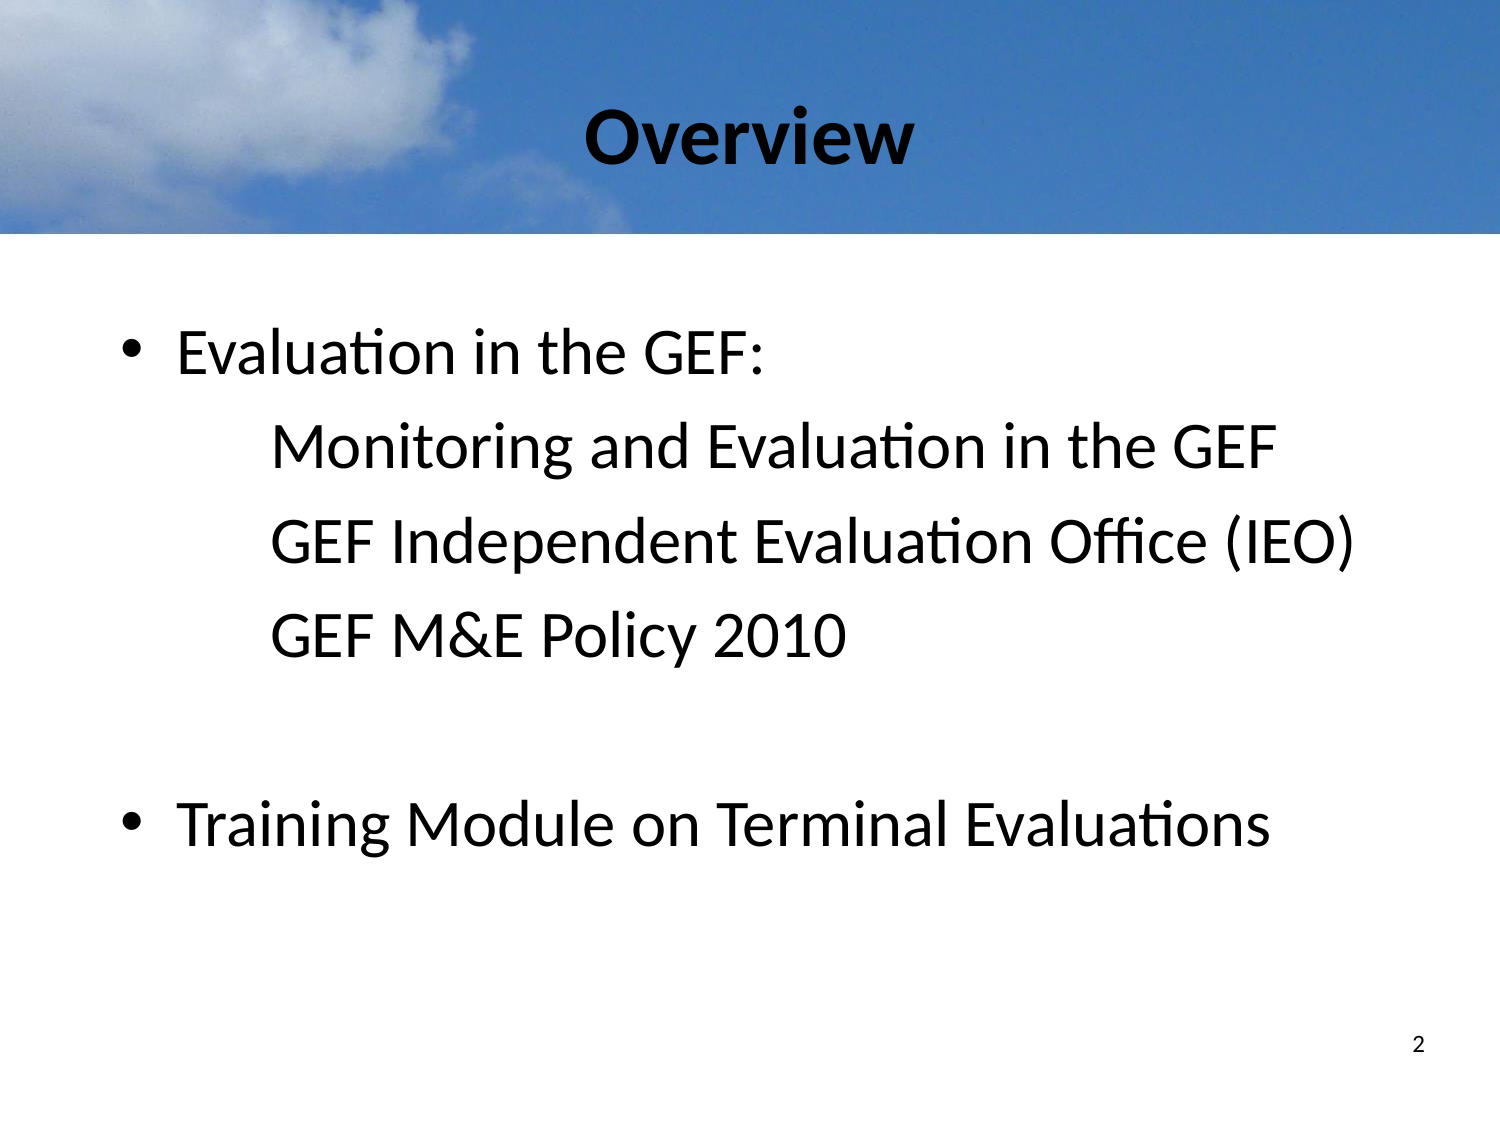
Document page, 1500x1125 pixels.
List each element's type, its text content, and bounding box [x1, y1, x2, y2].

slide_number 2 [1074, 1012, 1425, 1073]
picture [0, 0, 1500, 1125]
list Evaluation in the GEF: Monitoring and Evaluation in the GEF GEF Independent Evaluation Office (IEO) GEF M&E Policy 2010 Training Module on Terminal Evaluations [111, 299, 1463, 1051]
title Overview [36, 36, 1463, 226]
